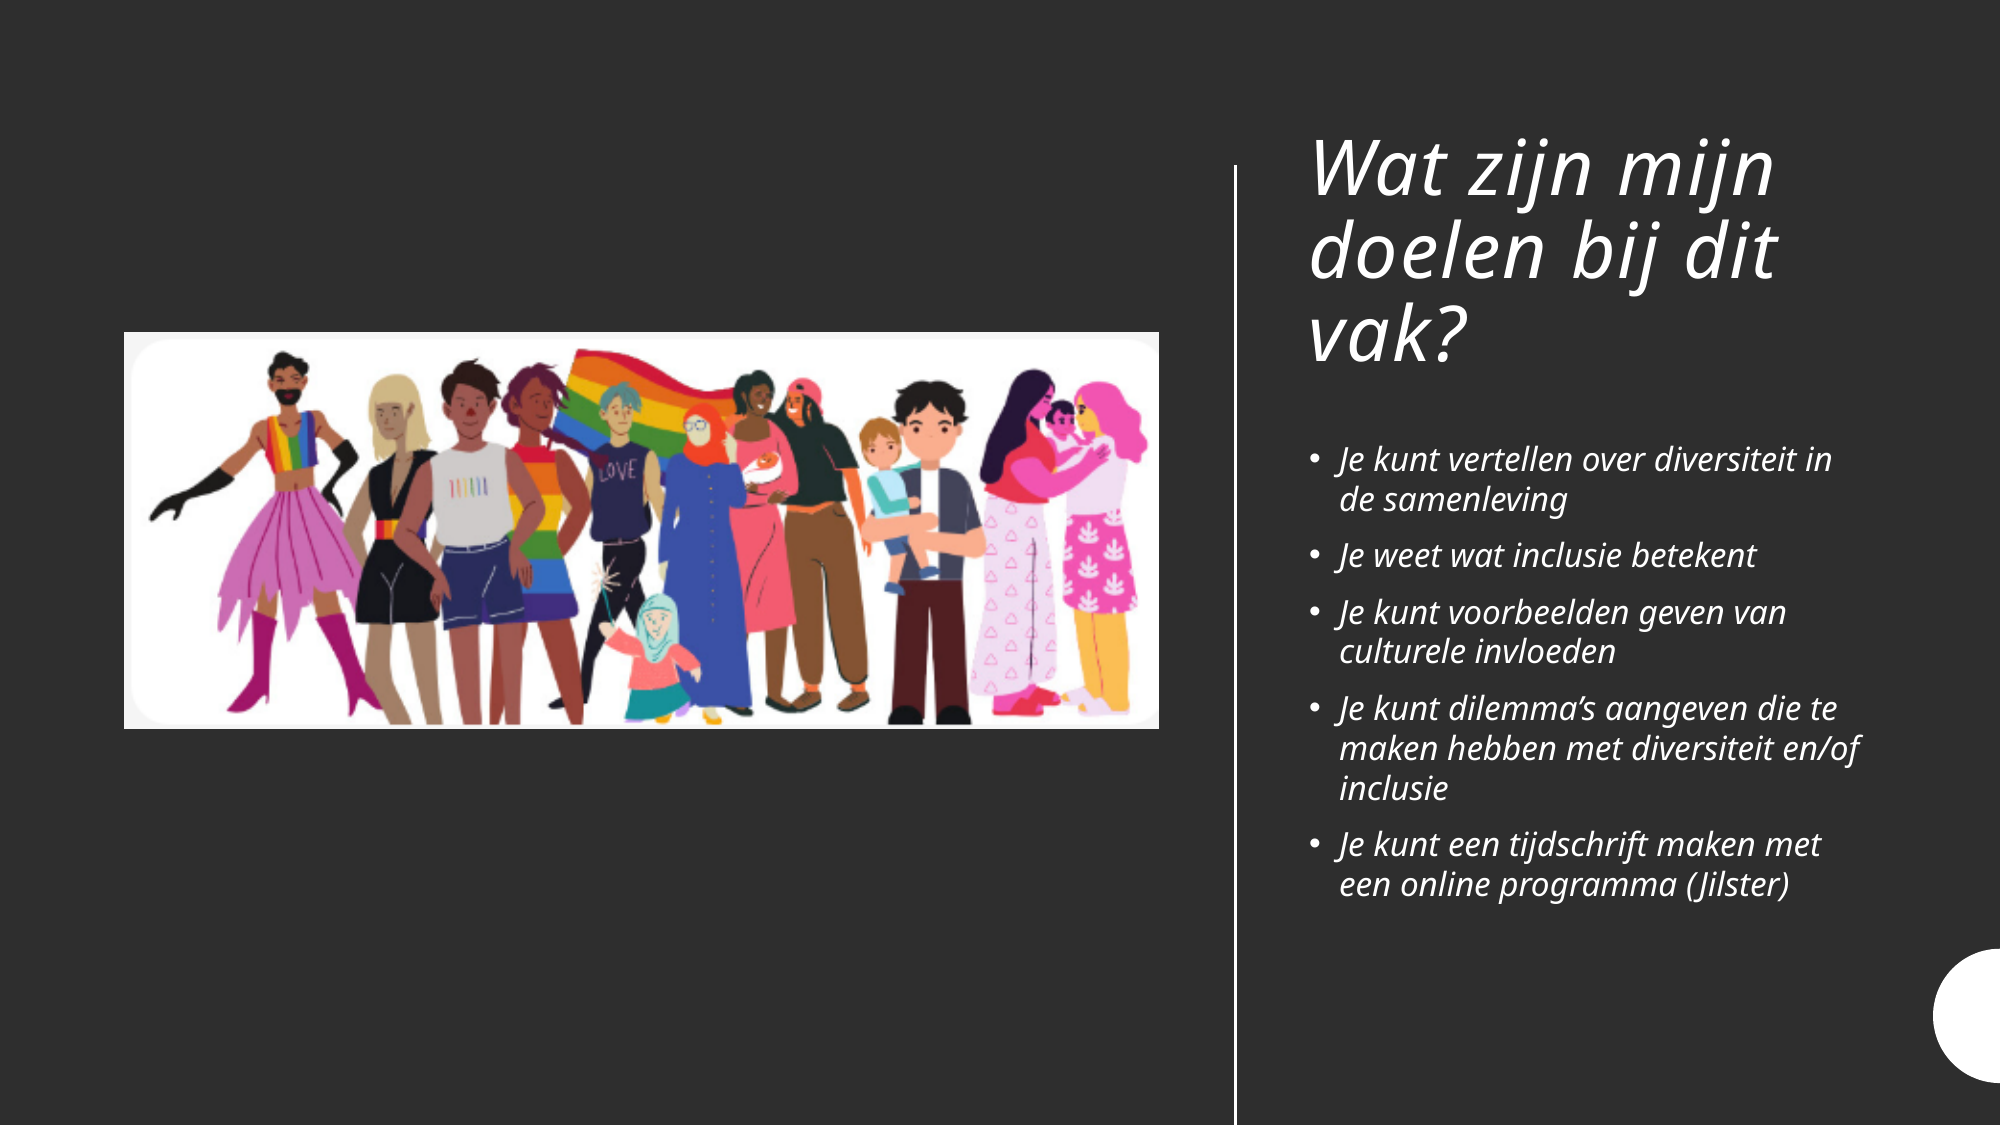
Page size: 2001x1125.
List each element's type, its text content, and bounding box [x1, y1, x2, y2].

text_box [0, 0, 2000, 1125]
picture [124, 332, 1159, 729]
list Je kunt vertellen over diversiteit in de samenleving Je weet wat inclusie betekent Je kunt voorbeelden geven van culturele invloeden Je kunt dilemma’s aangeven die te maken hebben met diversiteit en/of inclusie Je kunt een tijdschrift maken met een online programma (Jilster) [1294, 430, 1875, 949]
title Wat zijn mijn doelen bij dit vak? [1293, 113, 1875, 394]
text_box [1933, 948, 2000, 1084]
